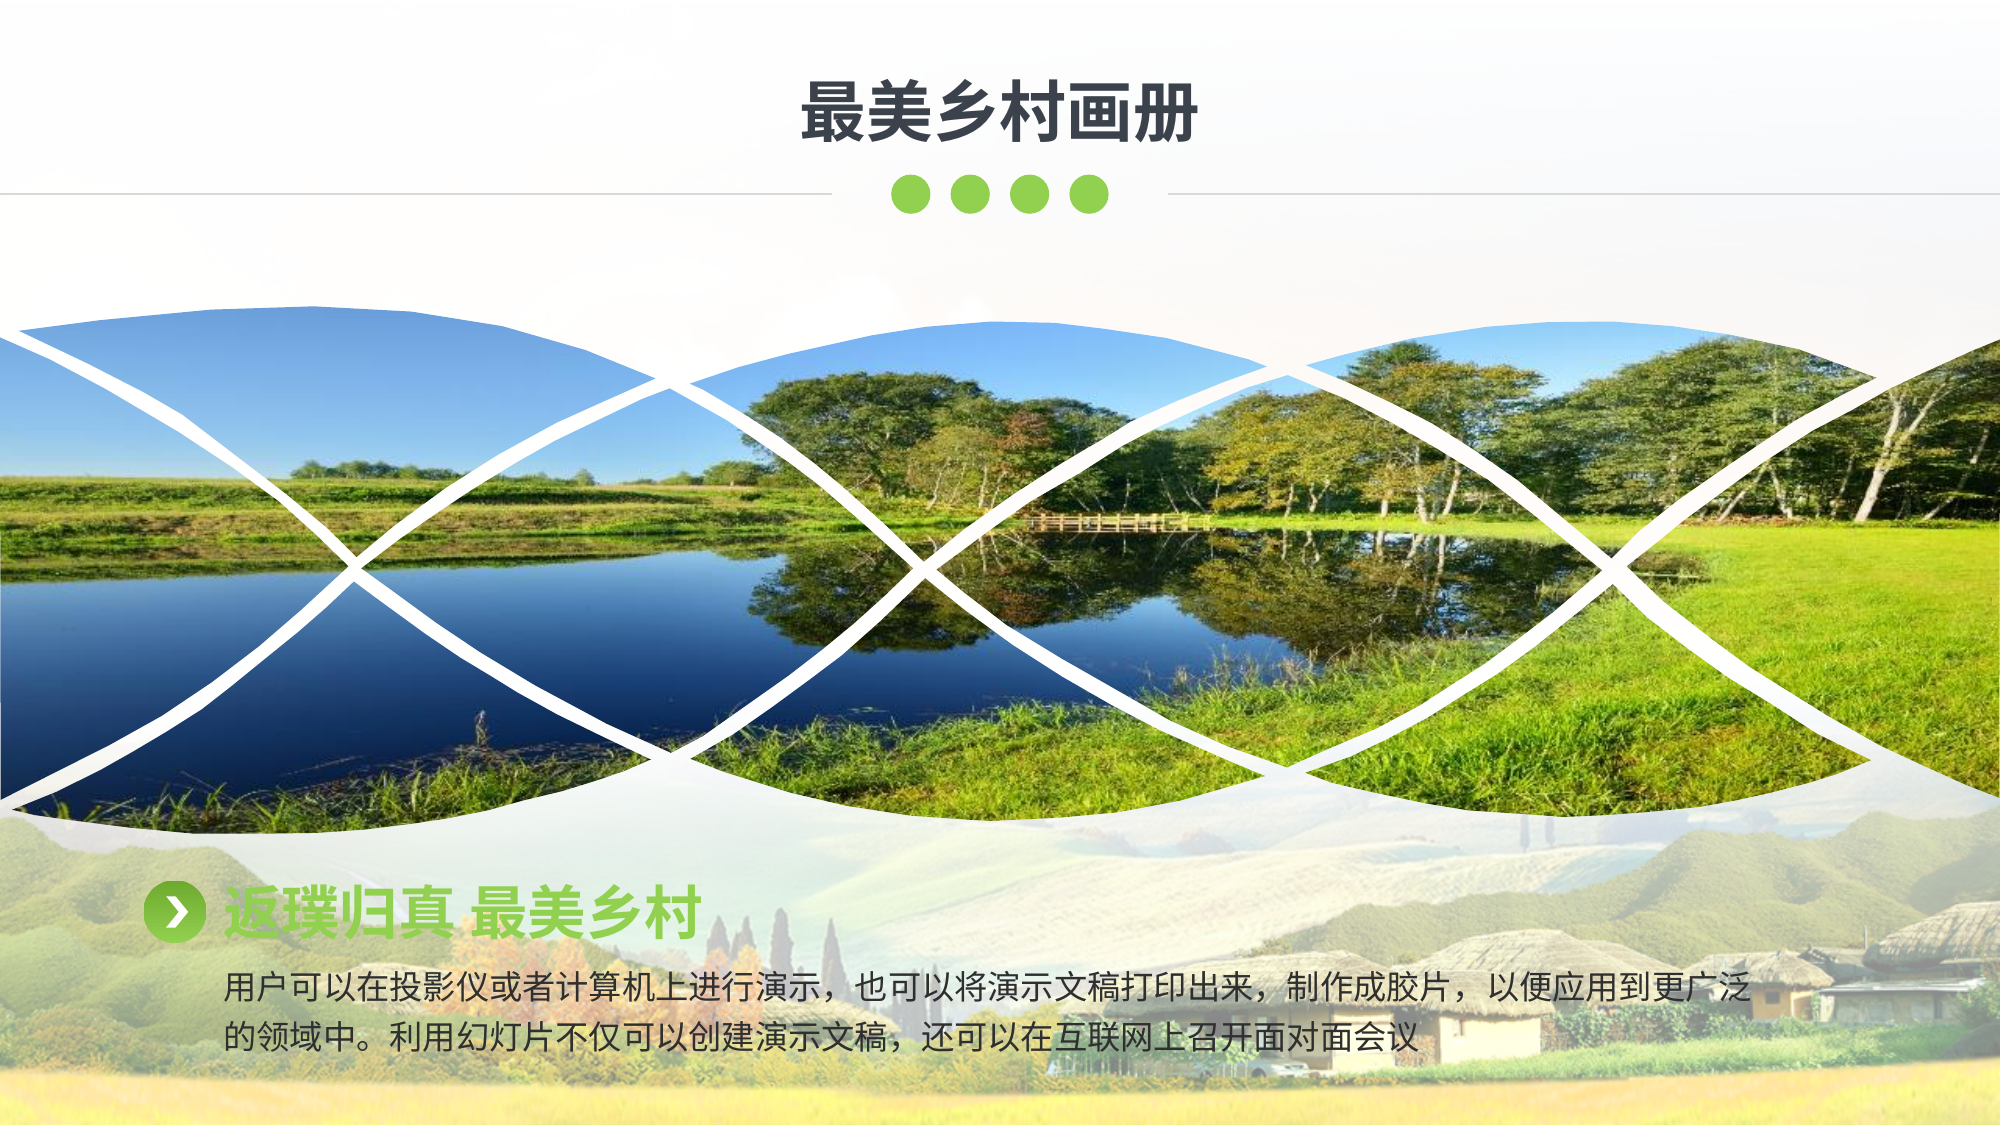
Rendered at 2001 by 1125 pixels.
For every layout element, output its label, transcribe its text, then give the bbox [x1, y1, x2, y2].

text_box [143, 868, 1799, 1061]
text_box 最美乡村画册 [784, 62, 1216, 158]
picture [0, 306, 2000, 834]
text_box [0, 174, 2000, 214]
